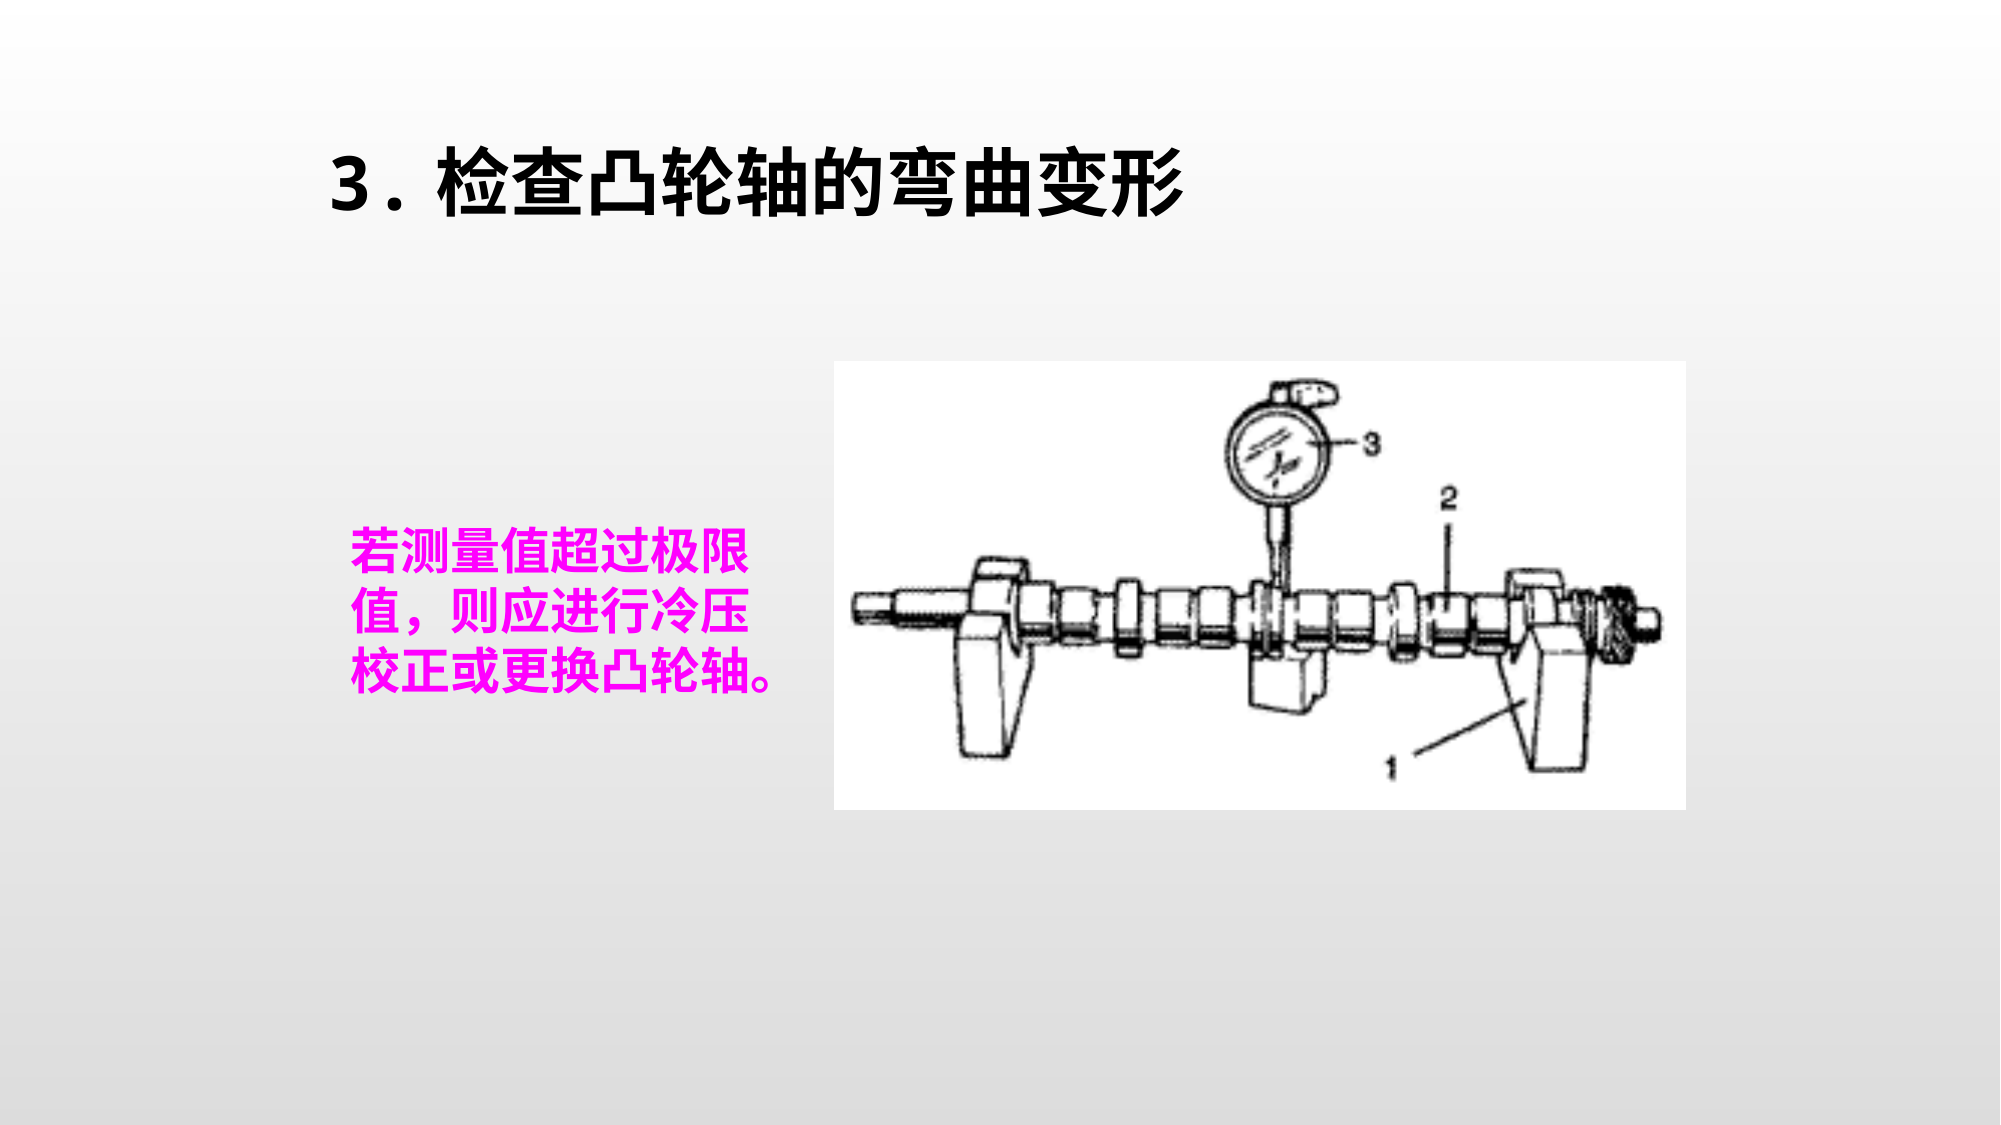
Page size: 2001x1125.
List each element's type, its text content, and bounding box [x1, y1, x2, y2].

text_box 若测量值超过极限值，则应进行冷压校正或更换凸轮轴。 [335, 511, 797, 767]
picture [834, 361, 1686, 810]
text_box 3.检查凸轮轴的弯曲变形 [312, 128, 1218, 233]
